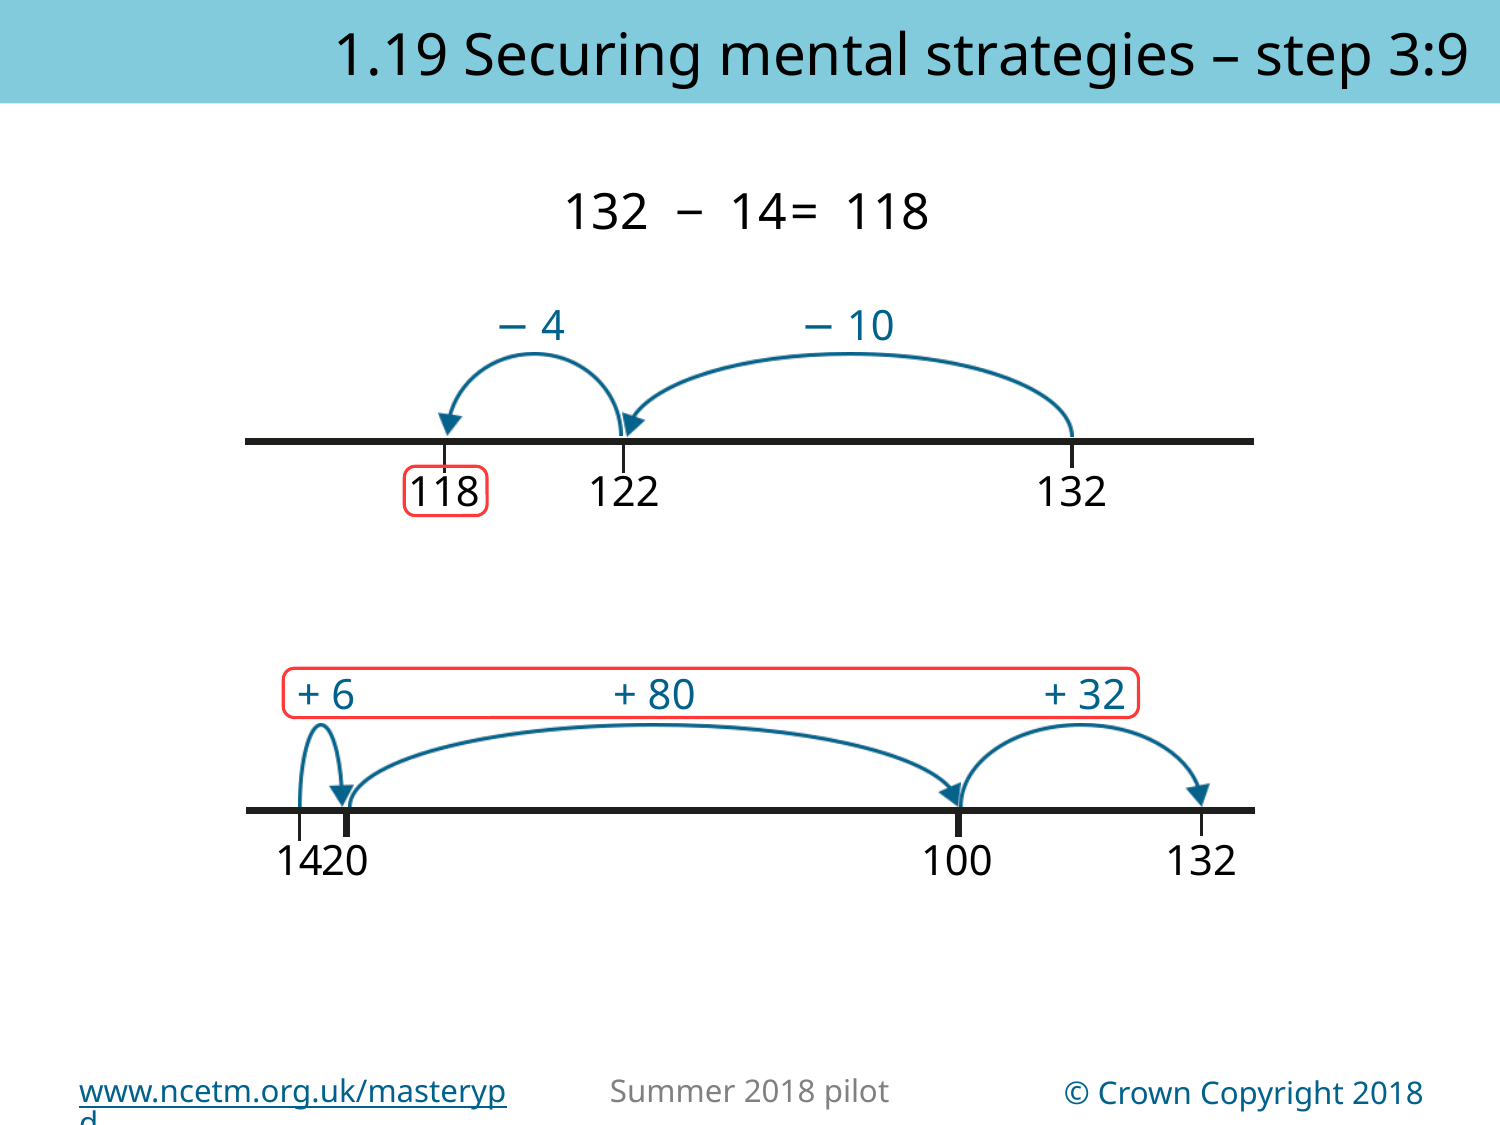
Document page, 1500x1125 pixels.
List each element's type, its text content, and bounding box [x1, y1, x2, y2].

picture [865, 352, 1075, 435]
text_box + 6 [281, 660, 371, 726]
picture [541, 352, 1070, 437]
text_box 14 [260, 826, 306, 892]
list 1.19 Securing mental strategies – step 3:9 [0, 0, 1500, 104]
picture [246, 722, 1255, 842]
text_box 132 − 14 [548, 172, 803, 247]
text_box + 80 [598, 660, 711, 668]
text_box 100 [906, 826, 1009, 892]
text_box = 118 [803, 172, 946, 247]
text_box − 10 [786, 291, 910, 351]
text_box [404, 466, 488, 516]
picture [437, 352, 619, 437]
text_box 122 [572, 457, 675, 523]
text_box 132 [1150, 826, 1253, 892]
text_box 20 [306, 826, 384, 892]
text_box + 32 [1028, 660, 1142, 721]
text_box [283, 668, 1028, 718]
picture [658, 722, 1078, 794]
text_box − 4 [480, 291, 580, 350]
picture [245, 438, 1254, 473]
text_box 118 [393, 457, 496, 523]
text_box 132 [1020, 457, 1123, 523]
